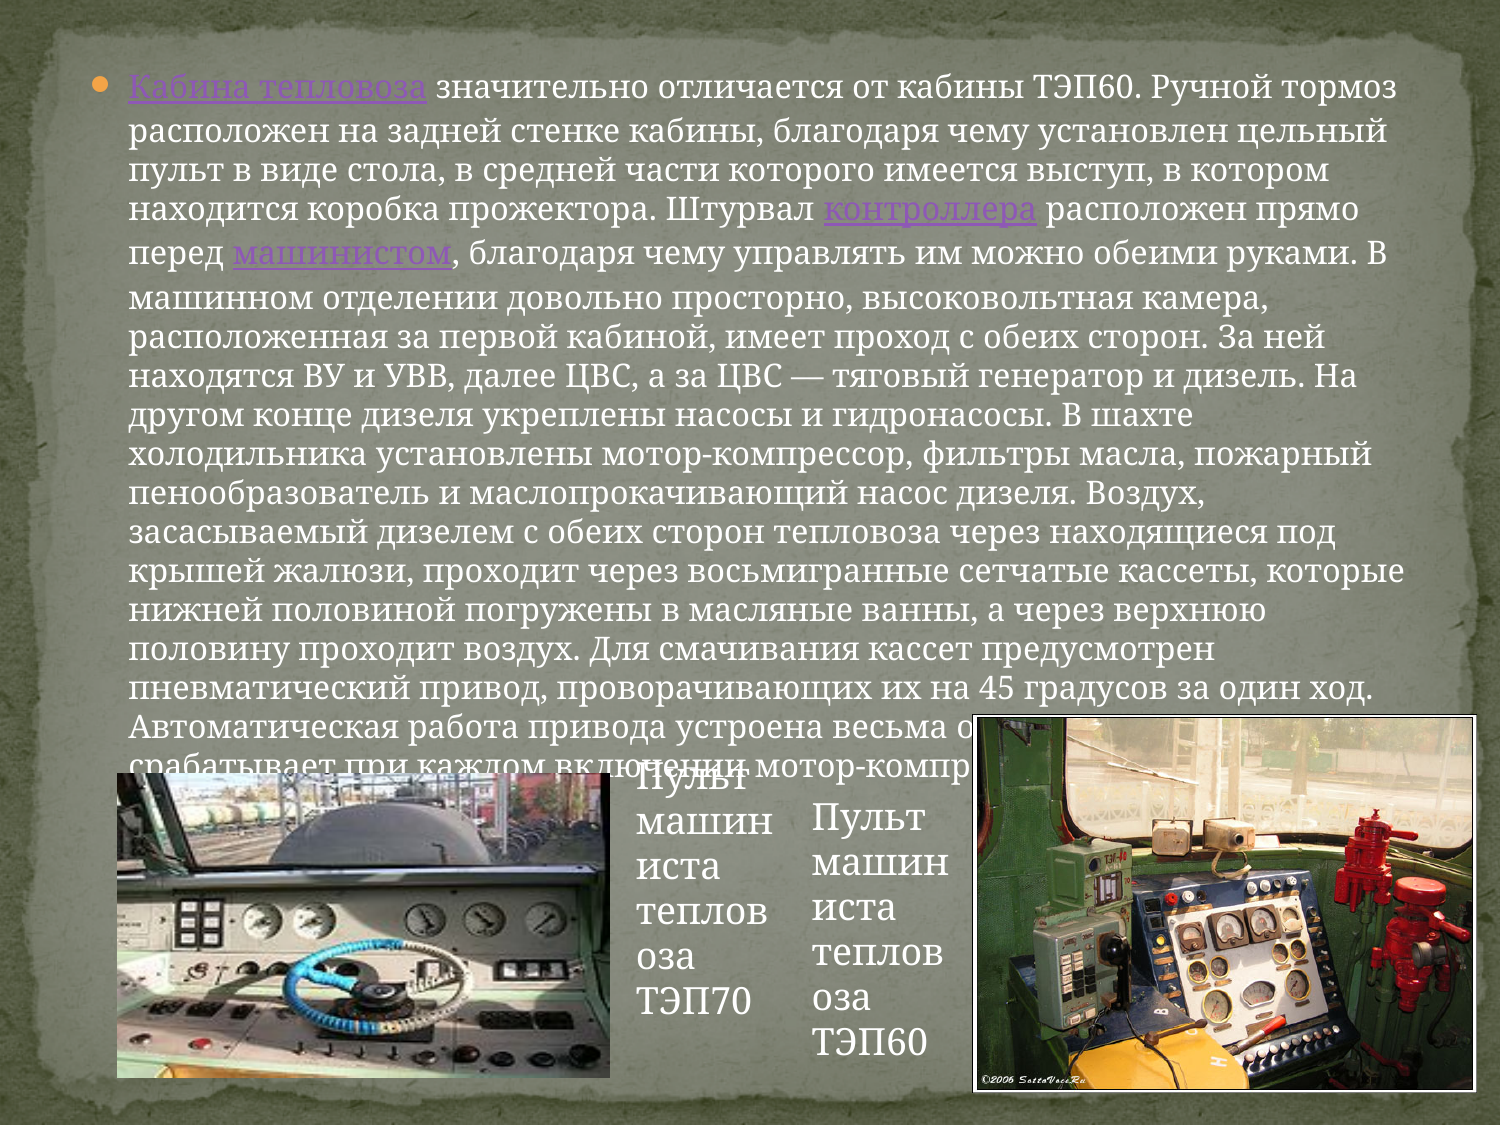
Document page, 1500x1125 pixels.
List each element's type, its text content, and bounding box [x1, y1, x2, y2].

picture [117, 773, 610, 1078]
list Кабина тепловоза значительно отличается от кабины ТЭП60. Ручной тормоз расположен на задней стенке кабины, благодаря чему установлен цельный пульт в виде стола, в средней части которого имеется выступ, в котором находится коробка прожектора. Штурвал контроллера расположен прямо перед машинистом, благодаря чему управлять им можно обеими руками. В машинном отделении довольно просторно, высоковольтная камера, расположенная за первой кабиной, имеет проход с обеих сторон. За ней находятся ВУ и УВВ, далее ЦВС, а за ЦВС — тяговый генератор и дизель. На другом конце дизеля укреплены насосы и гидронасосы. В шахте холодильника установлены мотор-компрессор, фильтры масла, пожарный пенообразователь и маслопрокачивающий насос дизеля. Воздух, засасываемый дизелем с обеих сторон тепловоза через находящиеся под крышей жалюзи, проходит через восьмигранные сетчатые кассеты, которые нижней половиной погружены в масляные ванны, а через верхнюю половину проходит воздух. Для смачивания кассет предусмотрен пневматический привод, проворачивающих их на 45 градусов за один ход. Автоматическая работа привода устроена весьма оригинально — он срабатывает при каждом включении мотор-компрессора. [75, 58, 1425, 797]
text_box Пульт машиниста тепловоза ТЭП70 [621, 744, 797, 1029]
text_box Пульт машиниста тепловоза ТЭП60 [796, 785, 961, 1070]
picture [972, 714, 1477, 1093]
